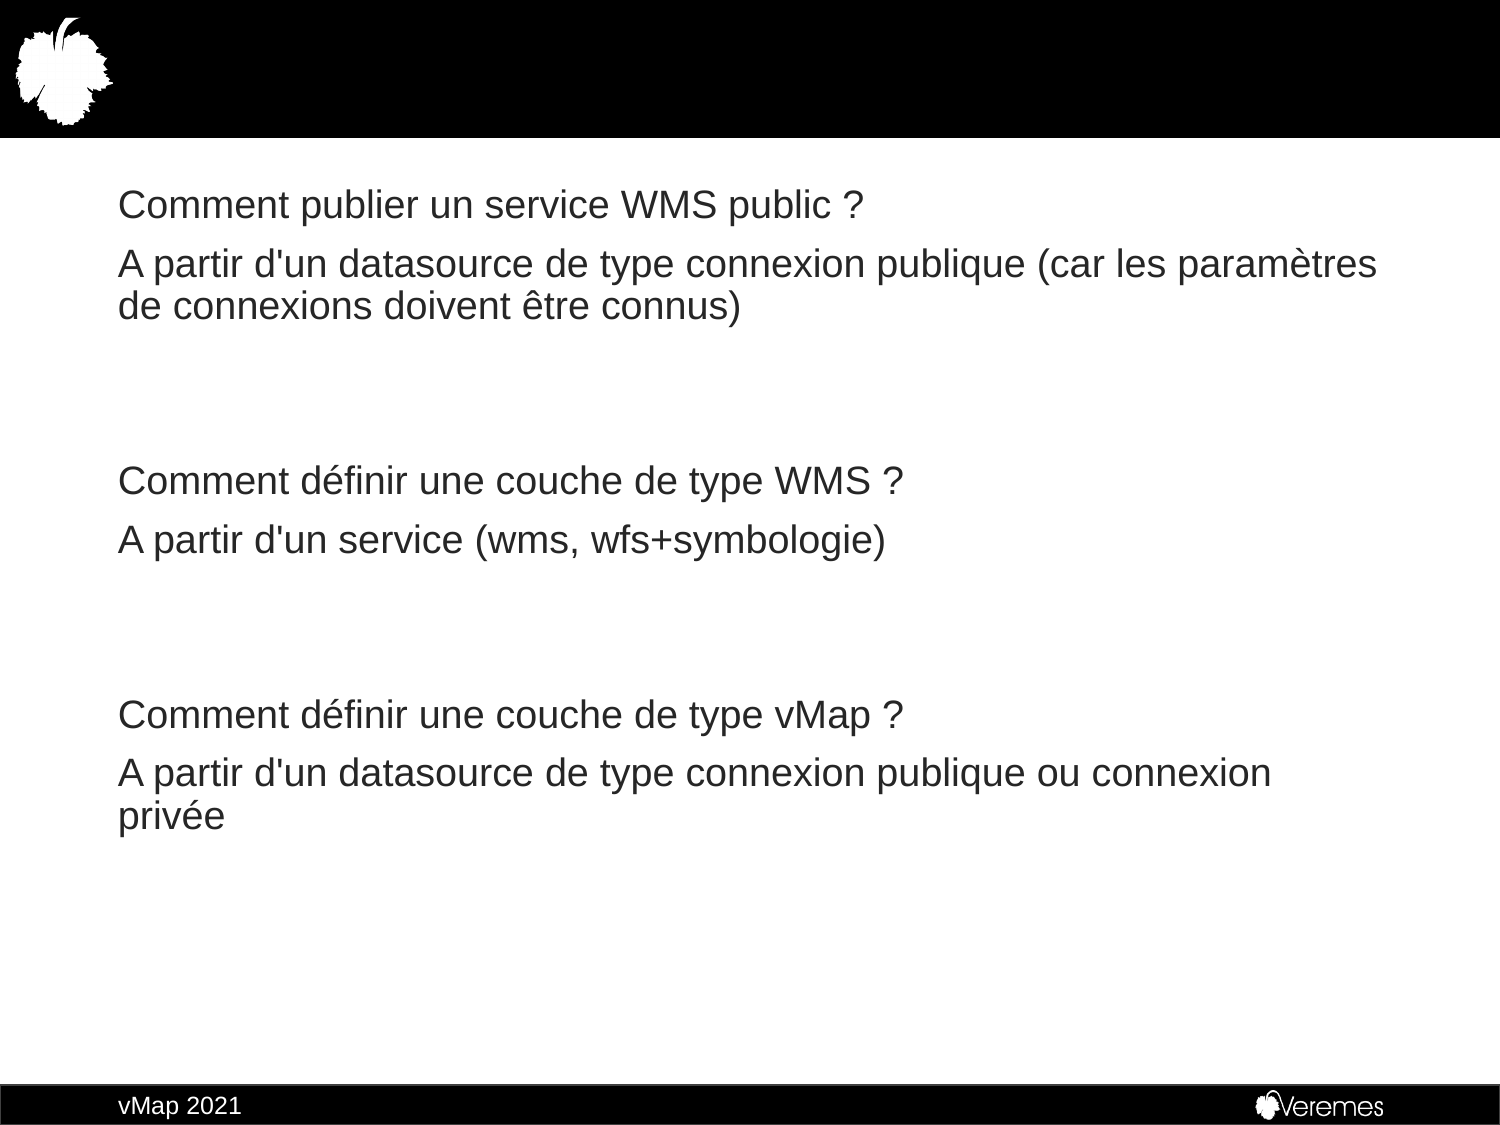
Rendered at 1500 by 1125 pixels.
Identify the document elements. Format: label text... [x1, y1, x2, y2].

list Comment publier un service WMS public ? A partir d'un datasource de type connexion publique (car les paramètres de connexions doivent être connus) Comment définir une couche de type WMS ? A partir d'un service (wms, wfs+symbologie) Comment définir une couche de type vMap ? A partir d'un datasource de type connexion publique ou connexion privée [117, 184, 1383, 1018]
picture [15, 17, 113, 126]
picture [1255, 1090, 1383, 1120]
